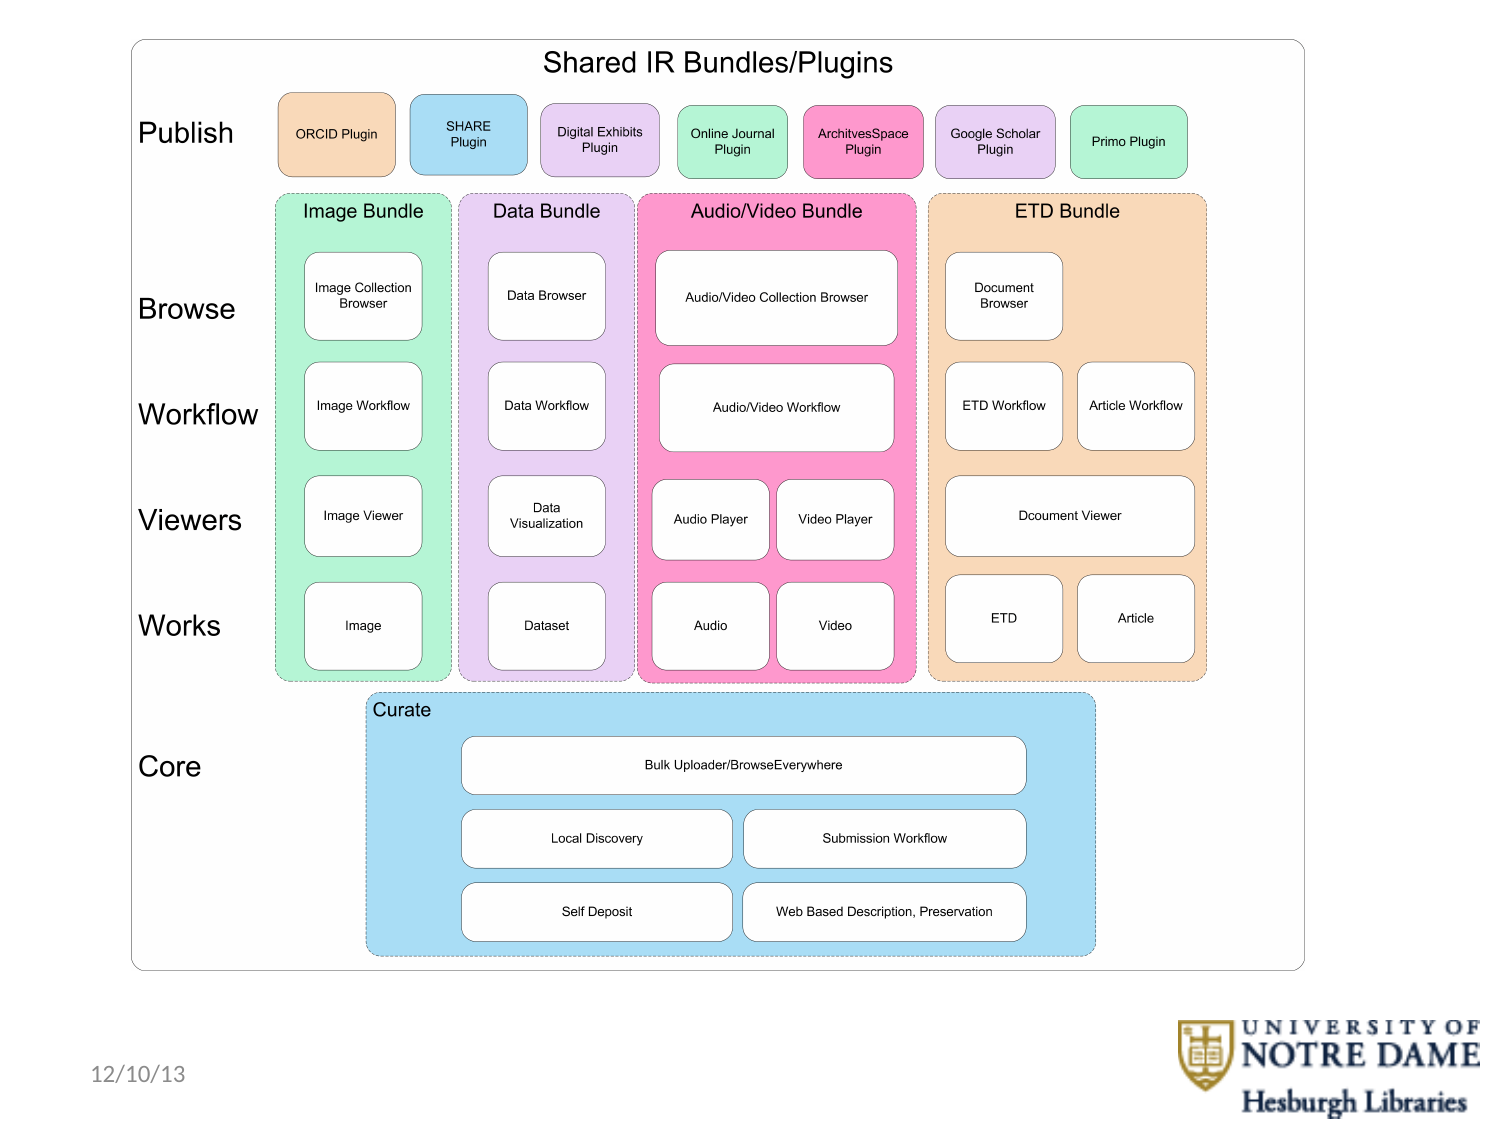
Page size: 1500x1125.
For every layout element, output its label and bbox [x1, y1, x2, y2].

list [104, 0, 1305, 972]
picture [1178, 1020, 1480, 1119]
slide_number [75, 1042, 425, 1103]
